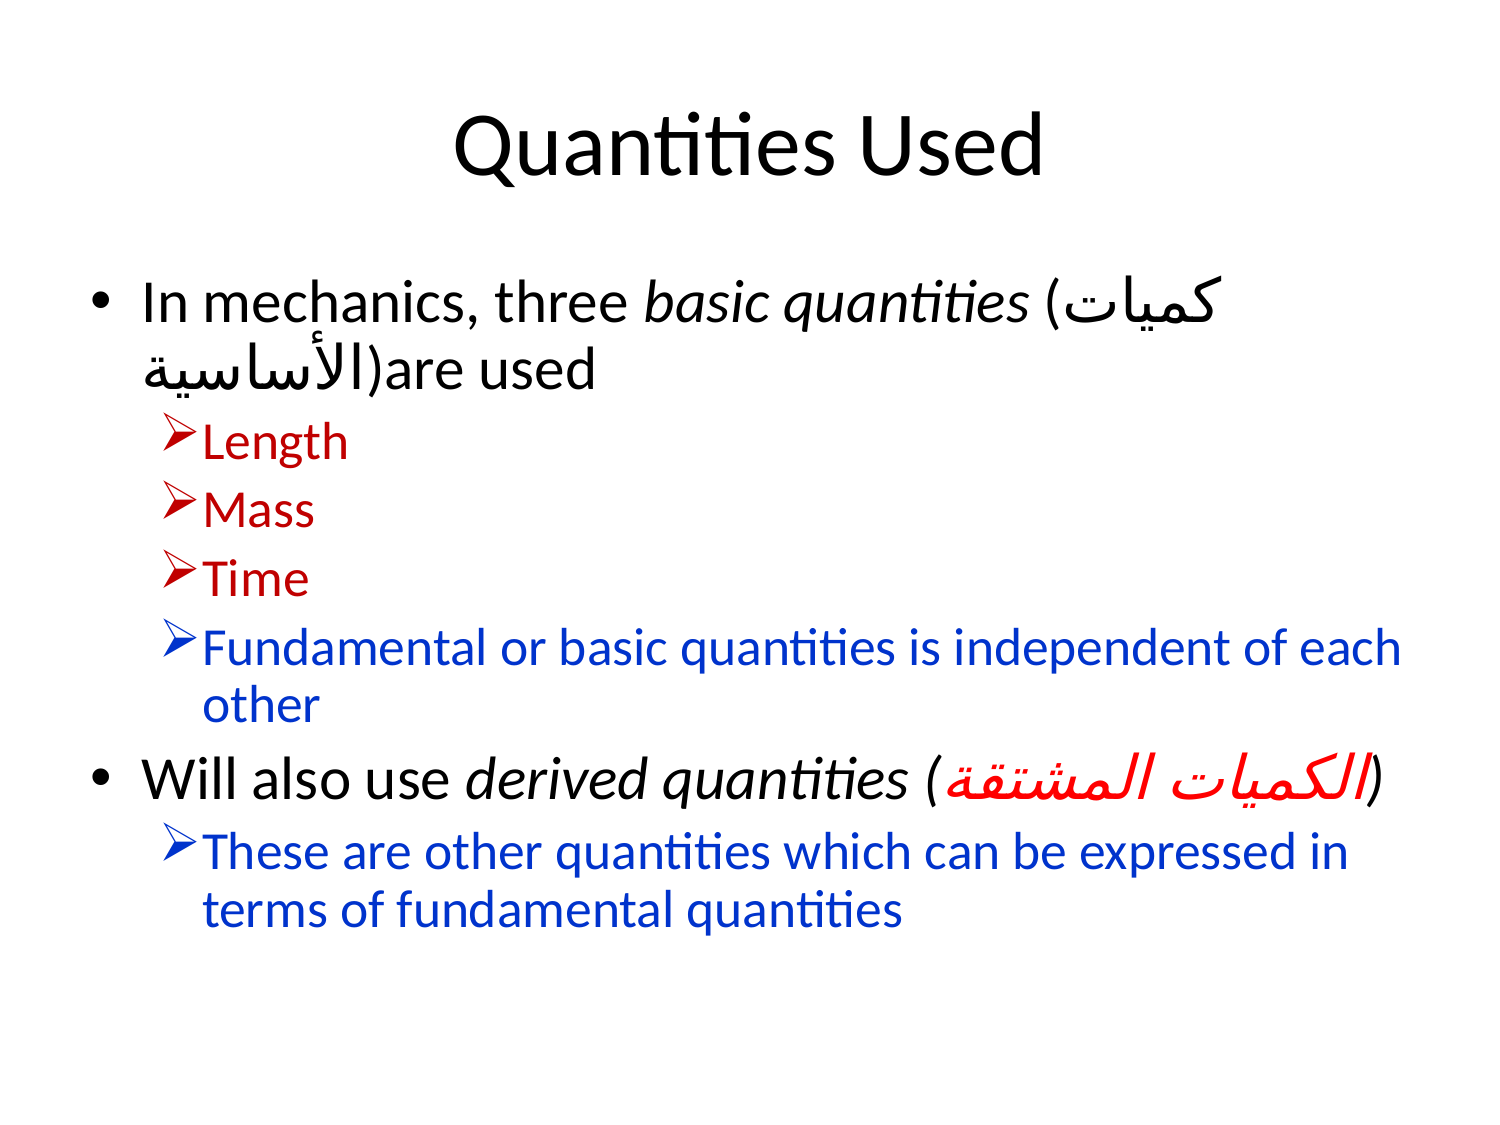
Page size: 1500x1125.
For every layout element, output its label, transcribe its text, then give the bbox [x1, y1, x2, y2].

title Quantities Used [75, 45, 1425, 233]
list In mechanics, three basic quantities (كميات الأساسية)are used Length Mass Time Fundamental or basic quantities is independent of each other Will also use derived quantities (الكميات المشتقة) These are other quantities which can be expressed in terms of fundamental quantities [75, 262, 1425, 1005]
